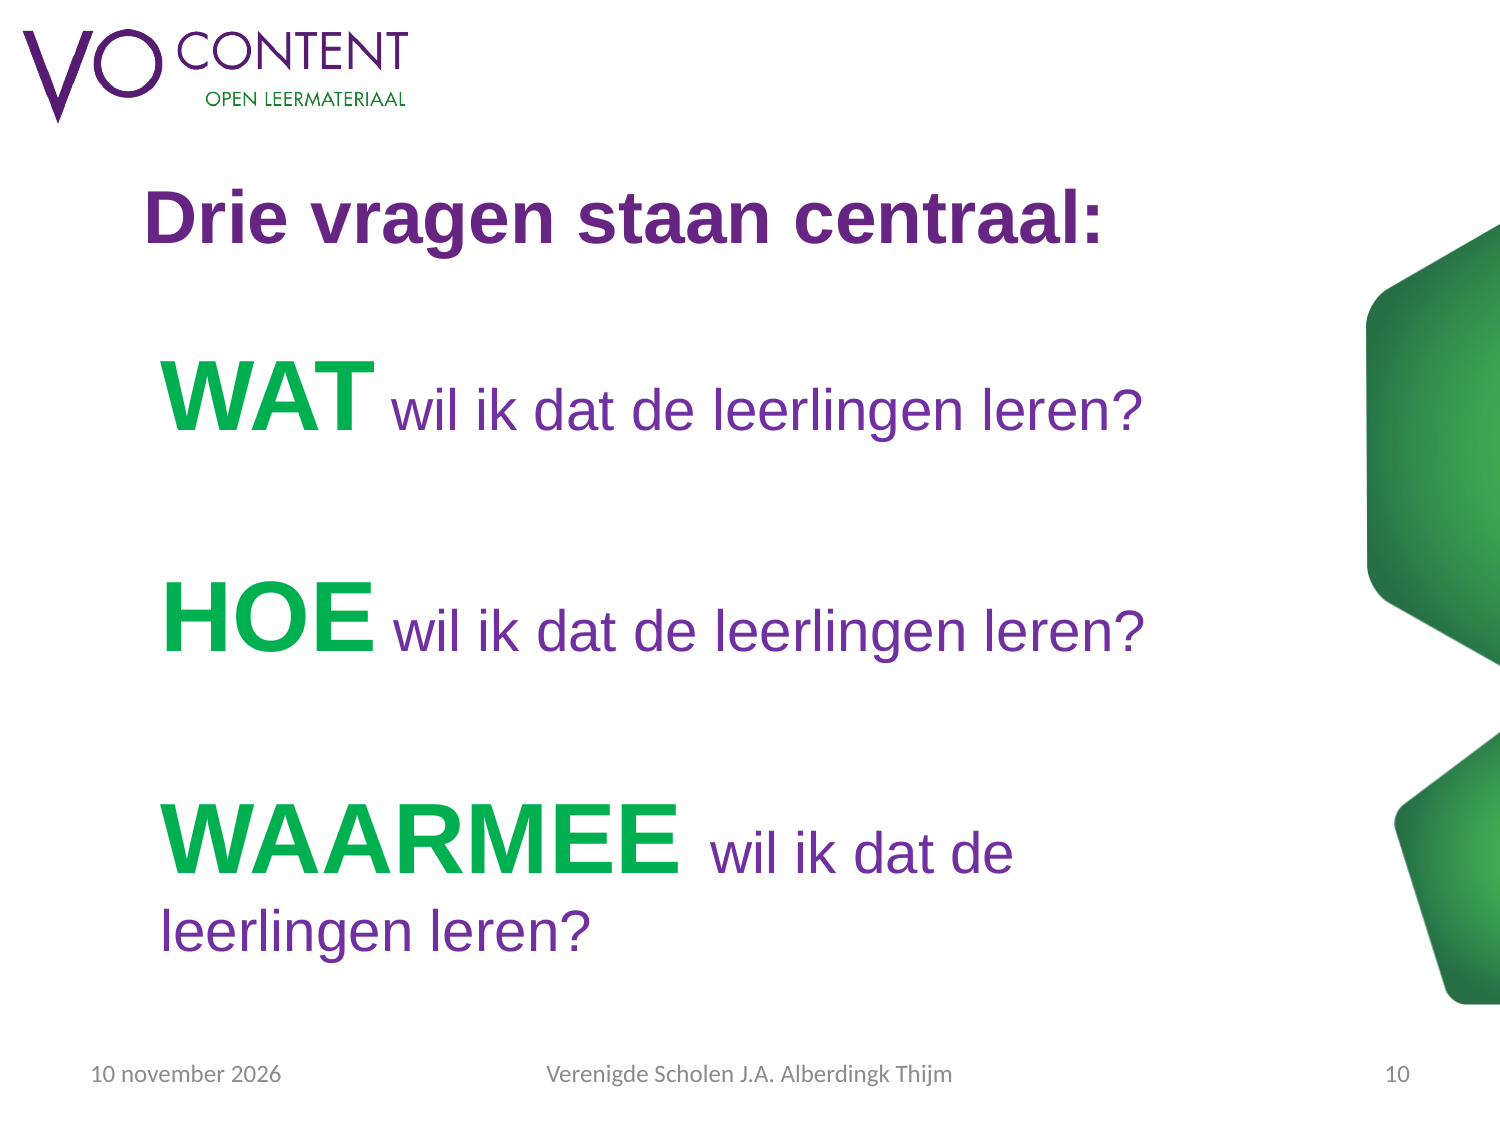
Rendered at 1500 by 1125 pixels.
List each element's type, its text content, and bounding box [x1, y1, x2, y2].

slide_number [75, 1042, 425, 1103]
title Drie vragen staan centraal: [128, 103, 1291, 324]
footer Verenigde Scholen J.A. Alberdingk Thijm [512, 1042, 988, 1103]
picture [1366, 222, 1500, 1005]
slide_number 10 [1074, 1042, 1425, 1103]
picture [22, 29, 408, 124]
list WAT wil ik dat de leerlingen leren? HOE wil ik dat de leerlingen leren? WAARMEE wil ik dat de leerlingen leren? [145, 322, 1274, 1022]
